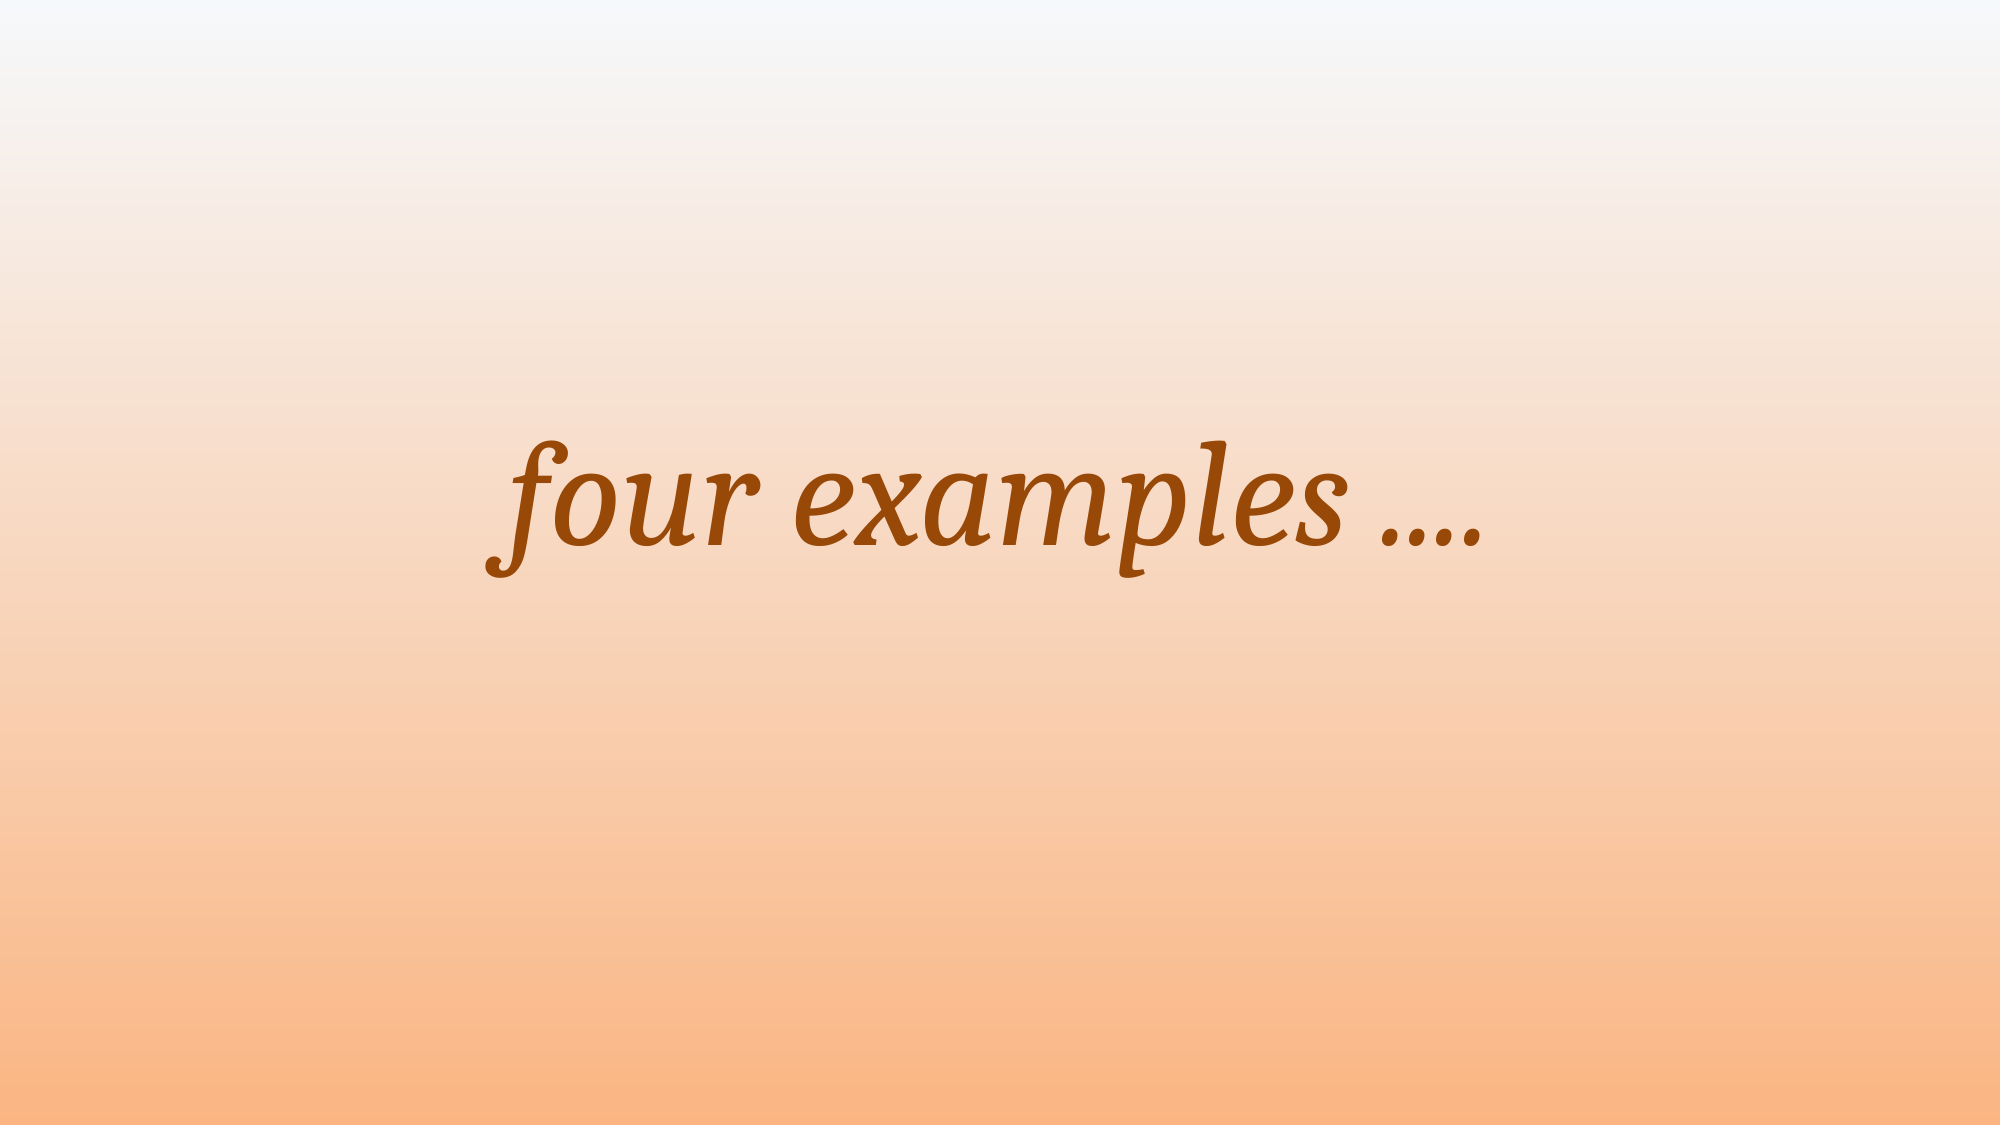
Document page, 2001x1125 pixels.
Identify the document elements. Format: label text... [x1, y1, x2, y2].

list four examples .... [256, 387, 1744, 943]
